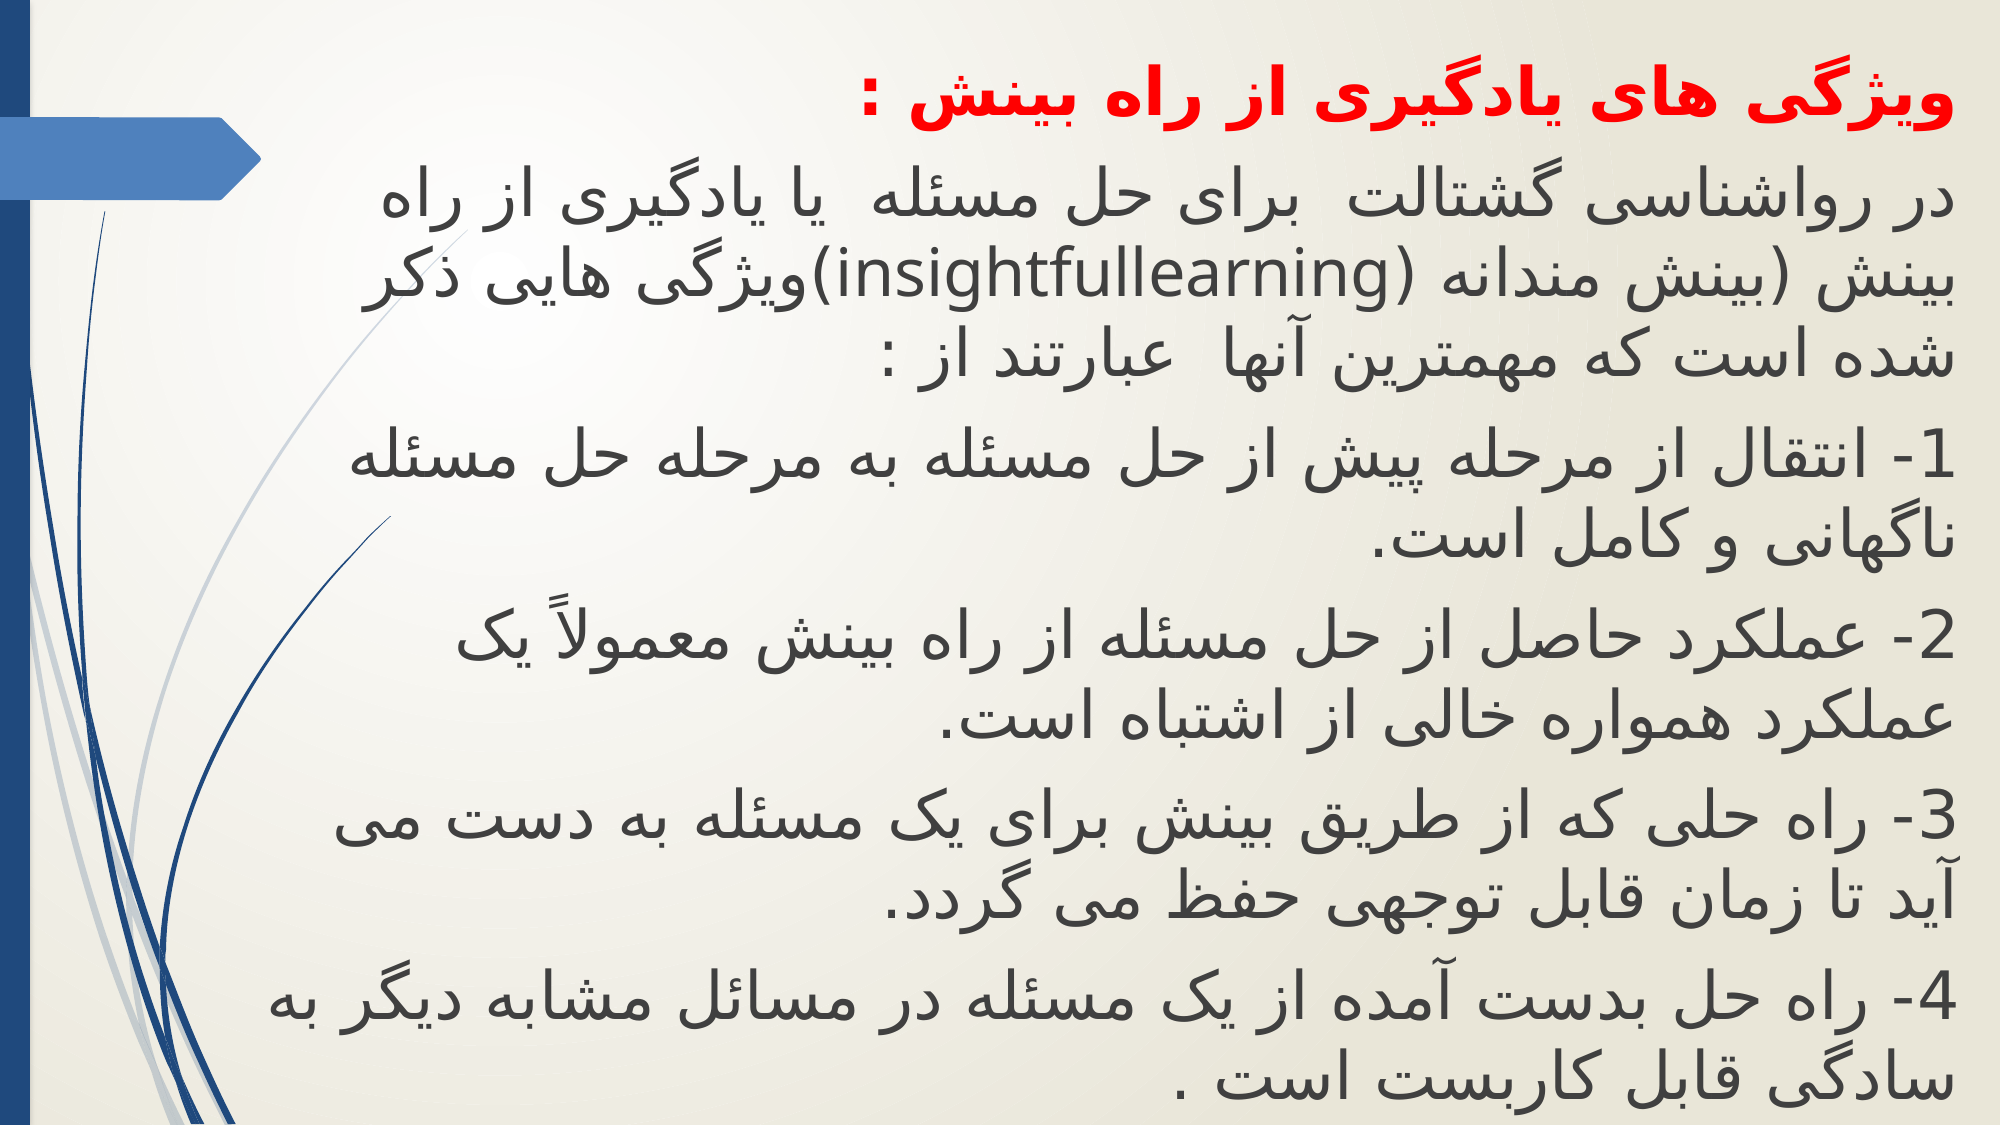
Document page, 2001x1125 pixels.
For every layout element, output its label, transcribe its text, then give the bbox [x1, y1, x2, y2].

list ویژگی های یادگیری از راه بینش : در رواشناسی گشتالت برای حل مسئله یا یادگیری از راه بینش (بینش مندانه (insightfullearning)ویژگی هایی ذکر شده است که مهمترین آنها عبارتند از : 1- انتقال از مرحله پیش از حل مسئله به مرحله حل مسئله ناگهانی و کامل است. 2- عملکرد حاصل از حل مسئله از راه بینش معمولاً‌ یک عملکرد همواره خالی از اشتباه است. 3- راه حلی که از طریق بینش برای یک مسئله به دست می آید تا زمان قابل توجهی حفظ می گردد. 4- راه حل بدست آمده از یک مسئله در مسائل مشابه دیگر به سادگی قابل کاربست است . [248, 41, 1975, 662]
